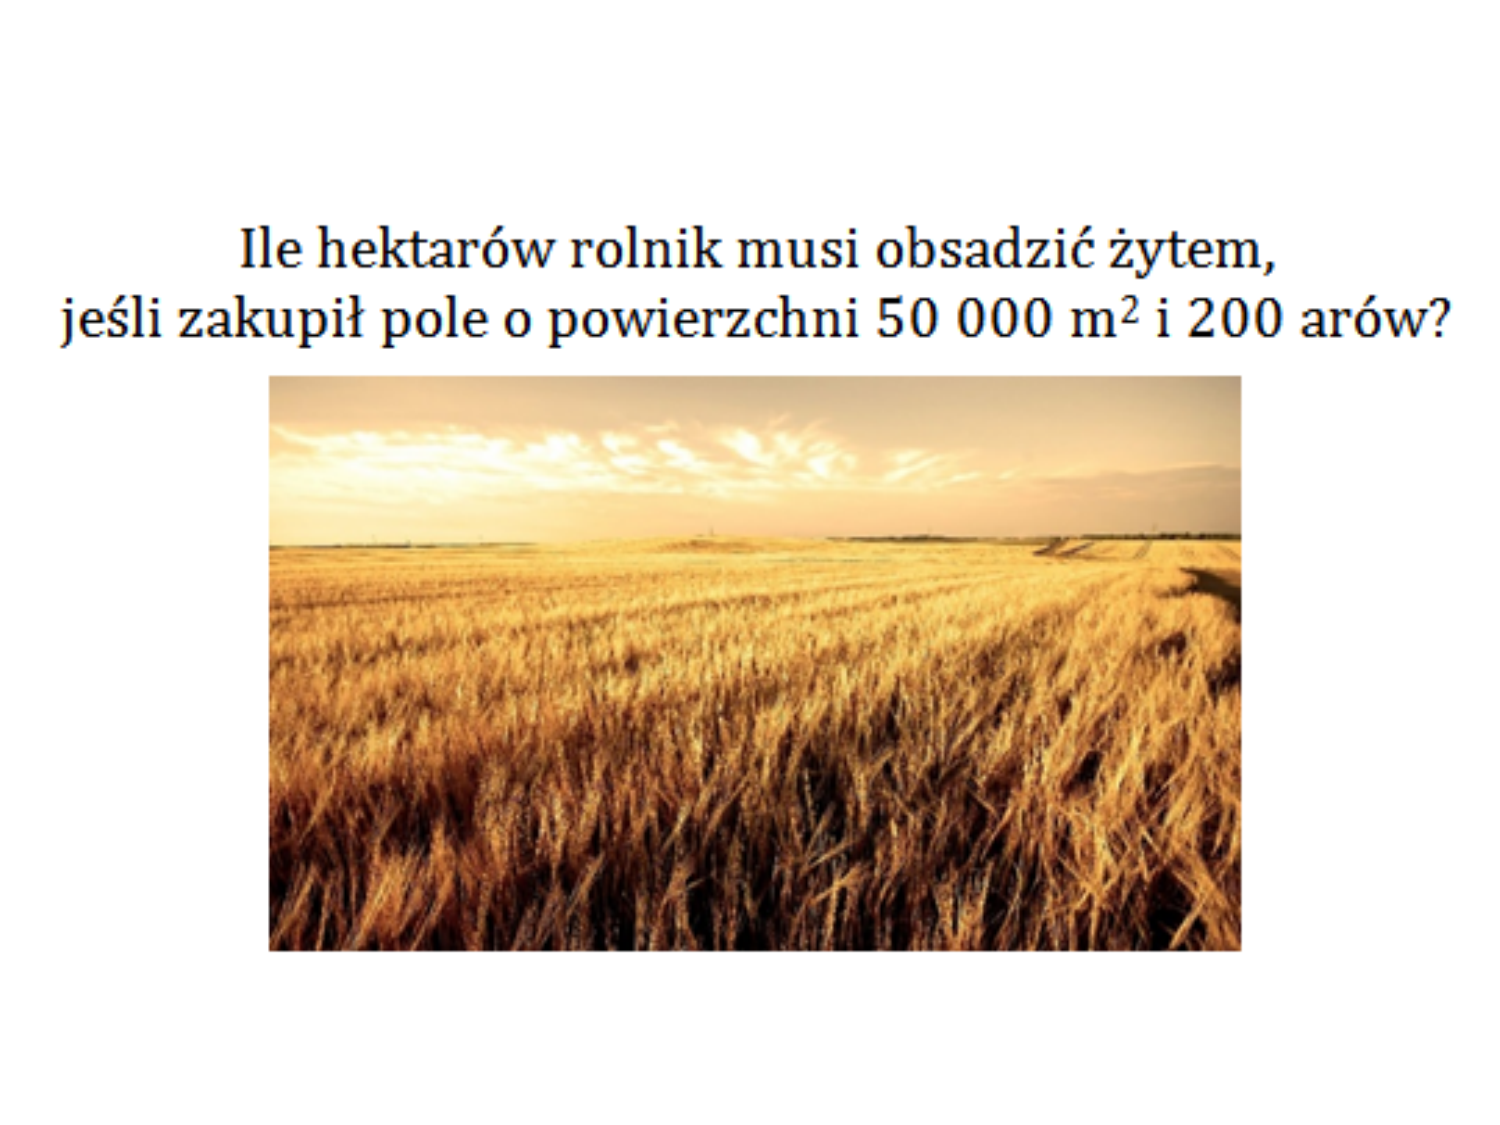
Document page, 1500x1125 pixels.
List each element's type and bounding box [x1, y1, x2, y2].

picture [5, 195, 1495, 980]
